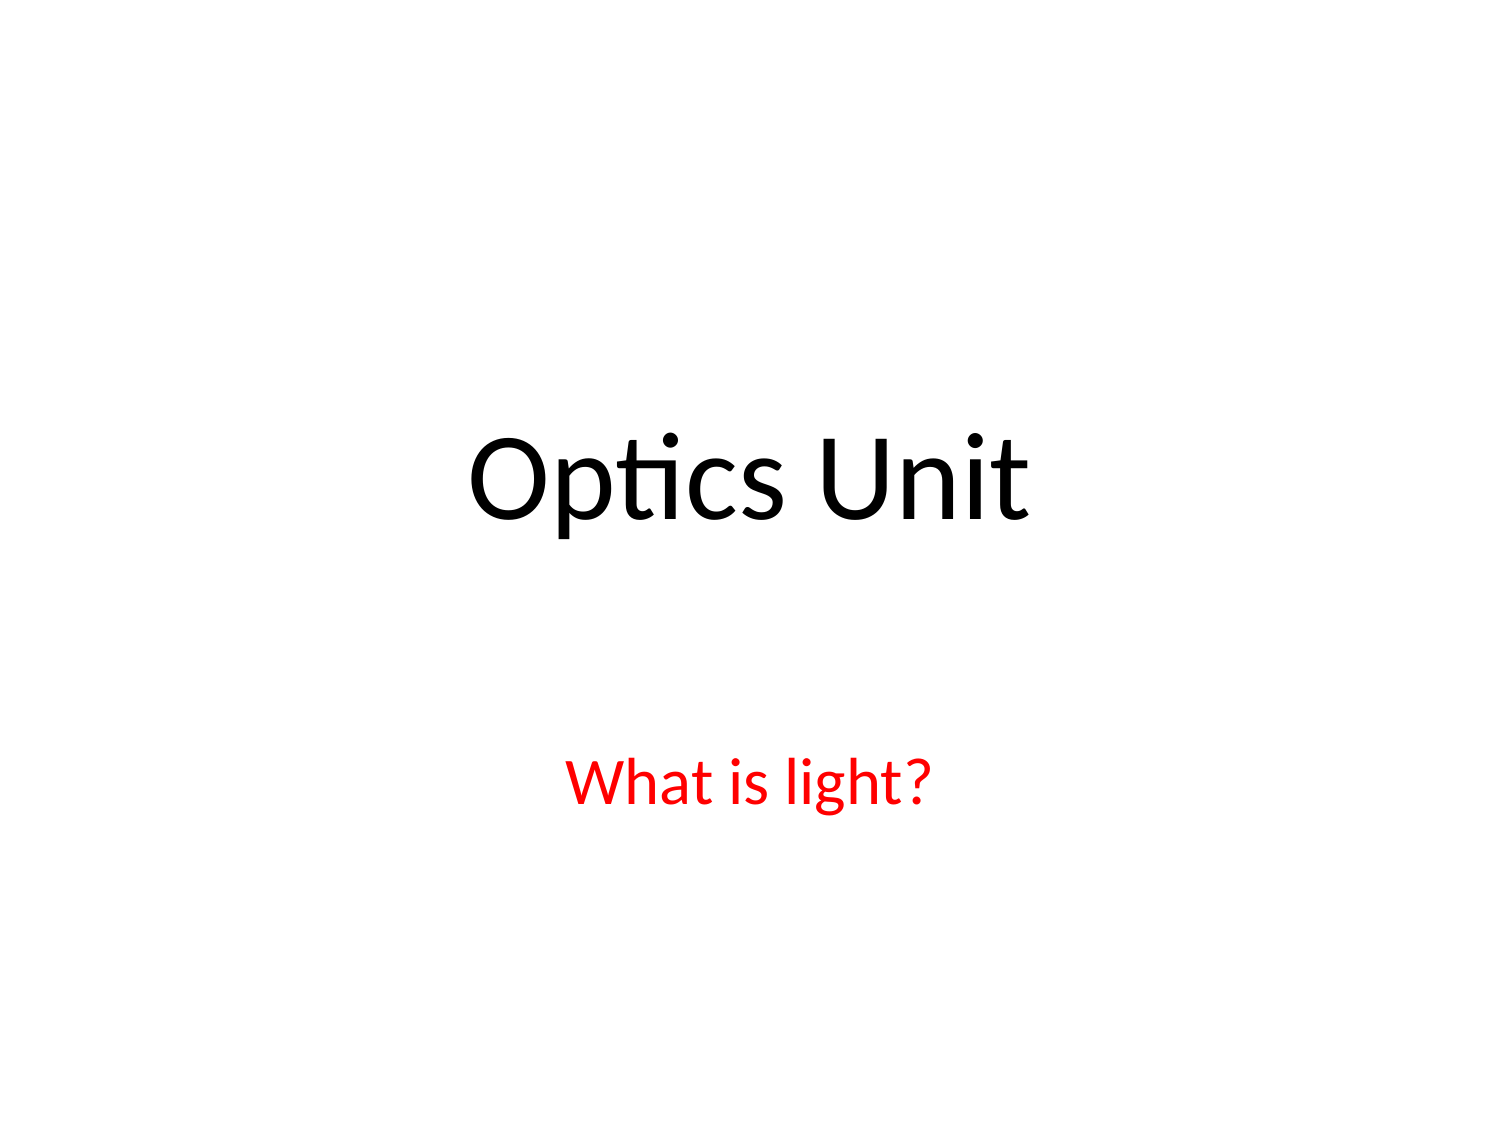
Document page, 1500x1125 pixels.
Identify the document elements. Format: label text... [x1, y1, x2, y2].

subtitle What is light? [225, 637, 1275, 925]
title Optics Unit [112, 349, 1388, 591]
